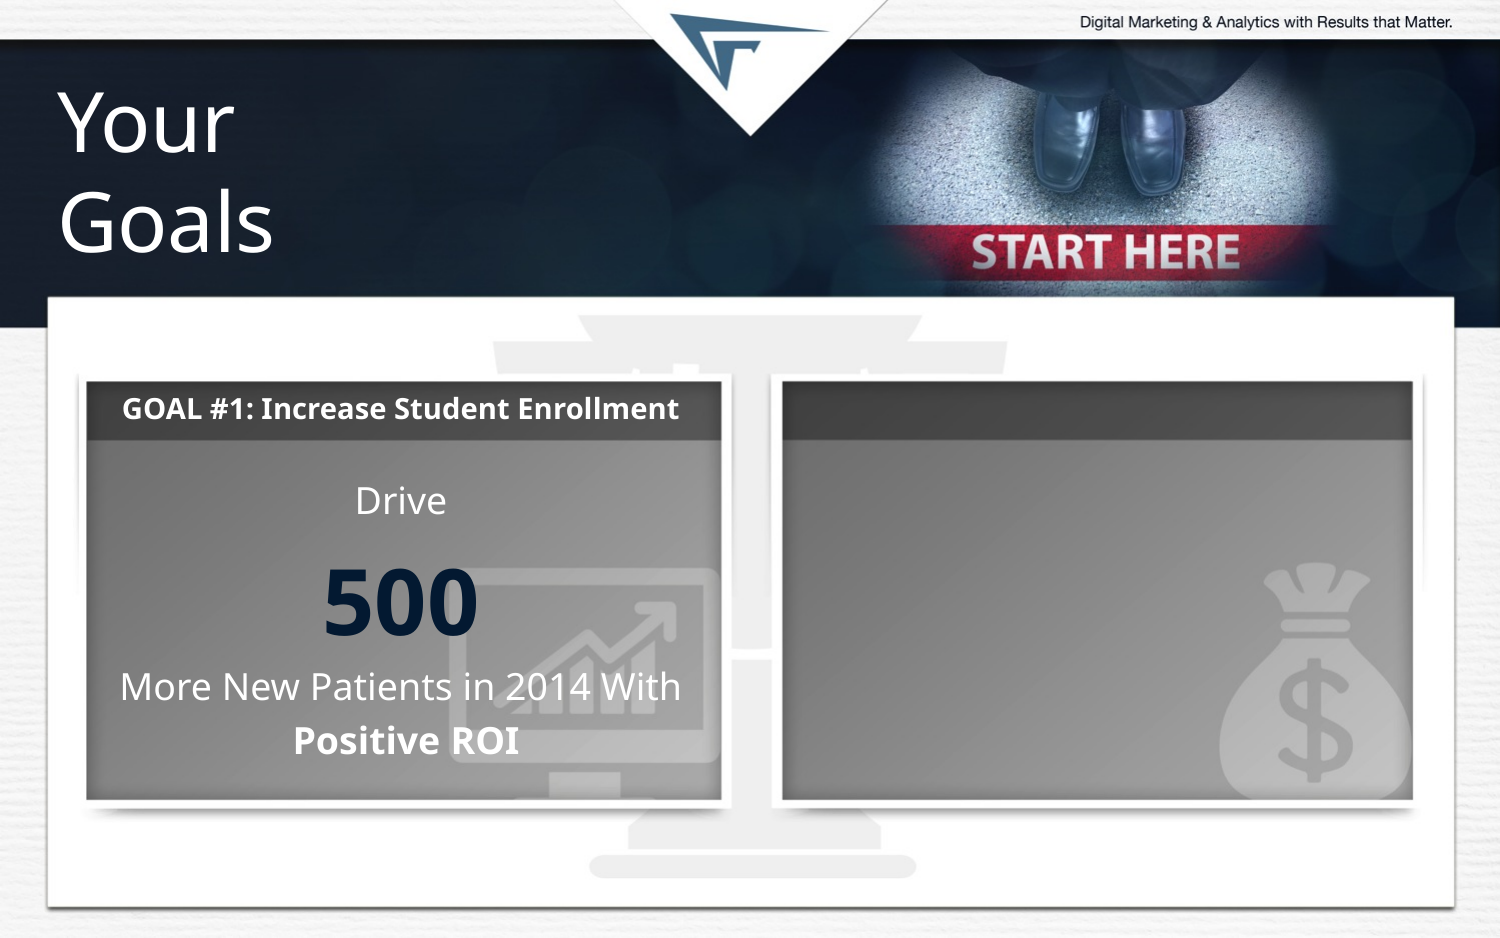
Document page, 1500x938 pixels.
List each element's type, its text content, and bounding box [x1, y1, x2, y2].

text_box Drive 500 More New Patients in 2014 With Positive ROI [88, 460, 714, 770]
picture [0, 0, 1500, 938]
text_box GOAL #1: Increase Student Enrollment [82, 383, 720, 433]
title Your Goals [42, 61, 1393, 269]
